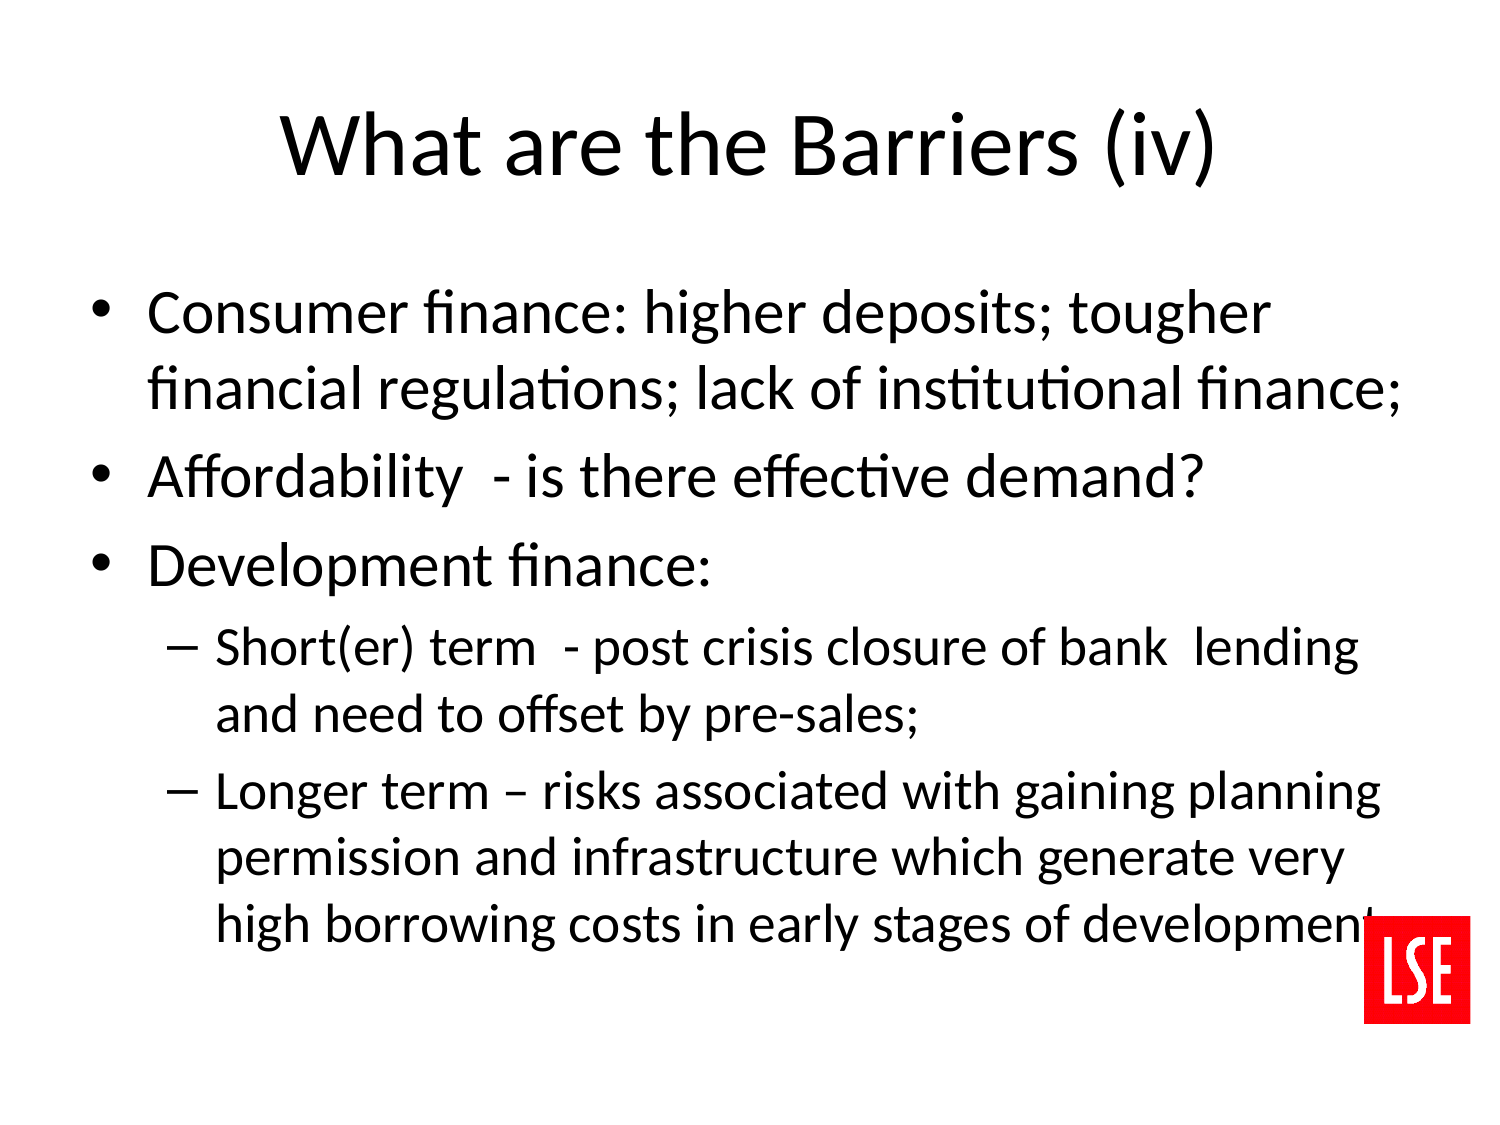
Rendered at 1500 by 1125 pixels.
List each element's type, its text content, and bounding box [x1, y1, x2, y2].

title What are the Barriers (iv) [75, 45, 1425, 233]
picture [1363, 916, 1471, 1024]
list Consumer finance: higher deposits; tougher financial regulations; lack of institutional finance; Affordability - is there effective demand? Development finance: Short(er) term - post crisis closure of bank lending and need to offset by pre-sales; Longer term – risks associated with gaining planning permission and infrastructure which generate very high borrowing costs in early stages of development. [75, 262, 1425, 1005]
